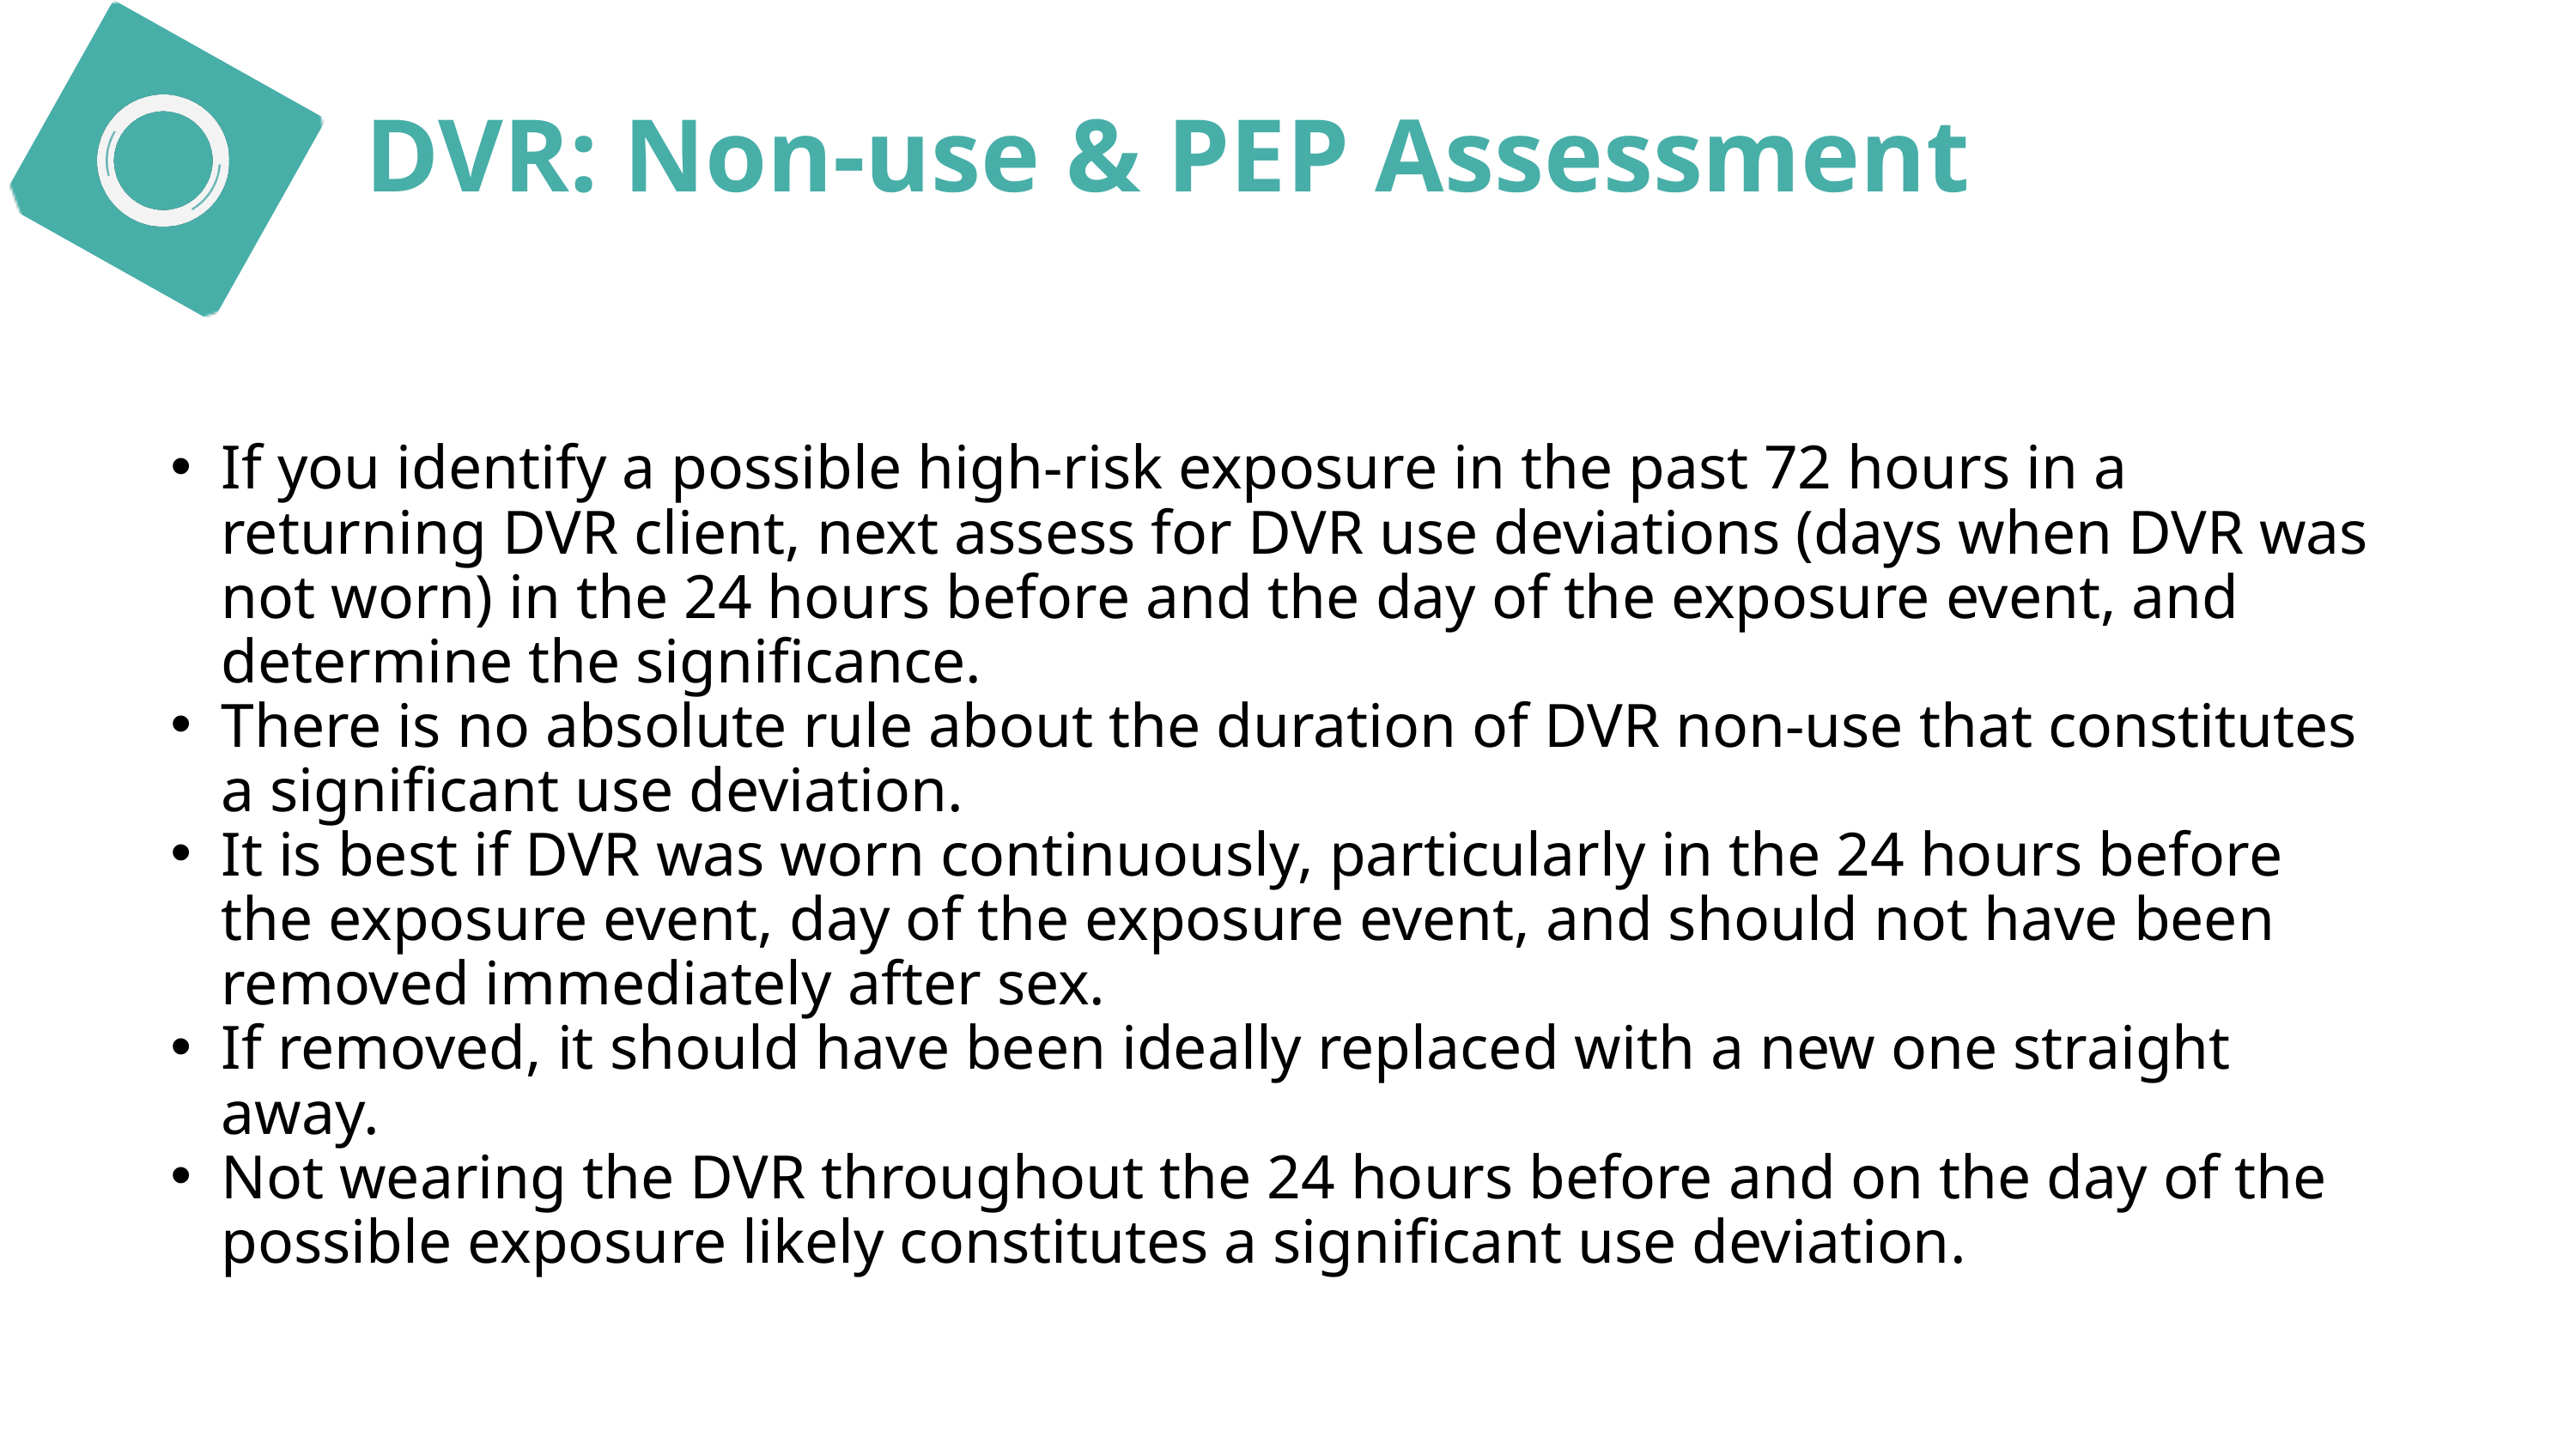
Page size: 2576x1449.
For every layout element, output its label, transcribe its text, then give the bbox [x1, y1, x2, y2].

text_box DVR: Non-use & PEP Assessment [365, 119, 2576, 213]
text_box If you identify a possible high-risk exposure in the past 72 hours in a returning DVR client, next assess for DVR use deviations (days when DVR was not worn) in the 24 hours before and the day of the exposure event, and determine the significance. There is no absolute rule about the duration of DVR non-use that constitutes a significant use deviation. It is best if DVR was worn continuously, particularly in the 24 hours before the exposure event, day of the exposure event, and should not have been removed immediately after sex. If removed, it should have been ideally replaced with a new one straight away. Not wearing the DVR throughout the 24 hours before and on the day of the possible exposure likely constitutes a significant use deviation. [119, 436, 2391, 1276]
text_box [0, 0, 326, 322]
